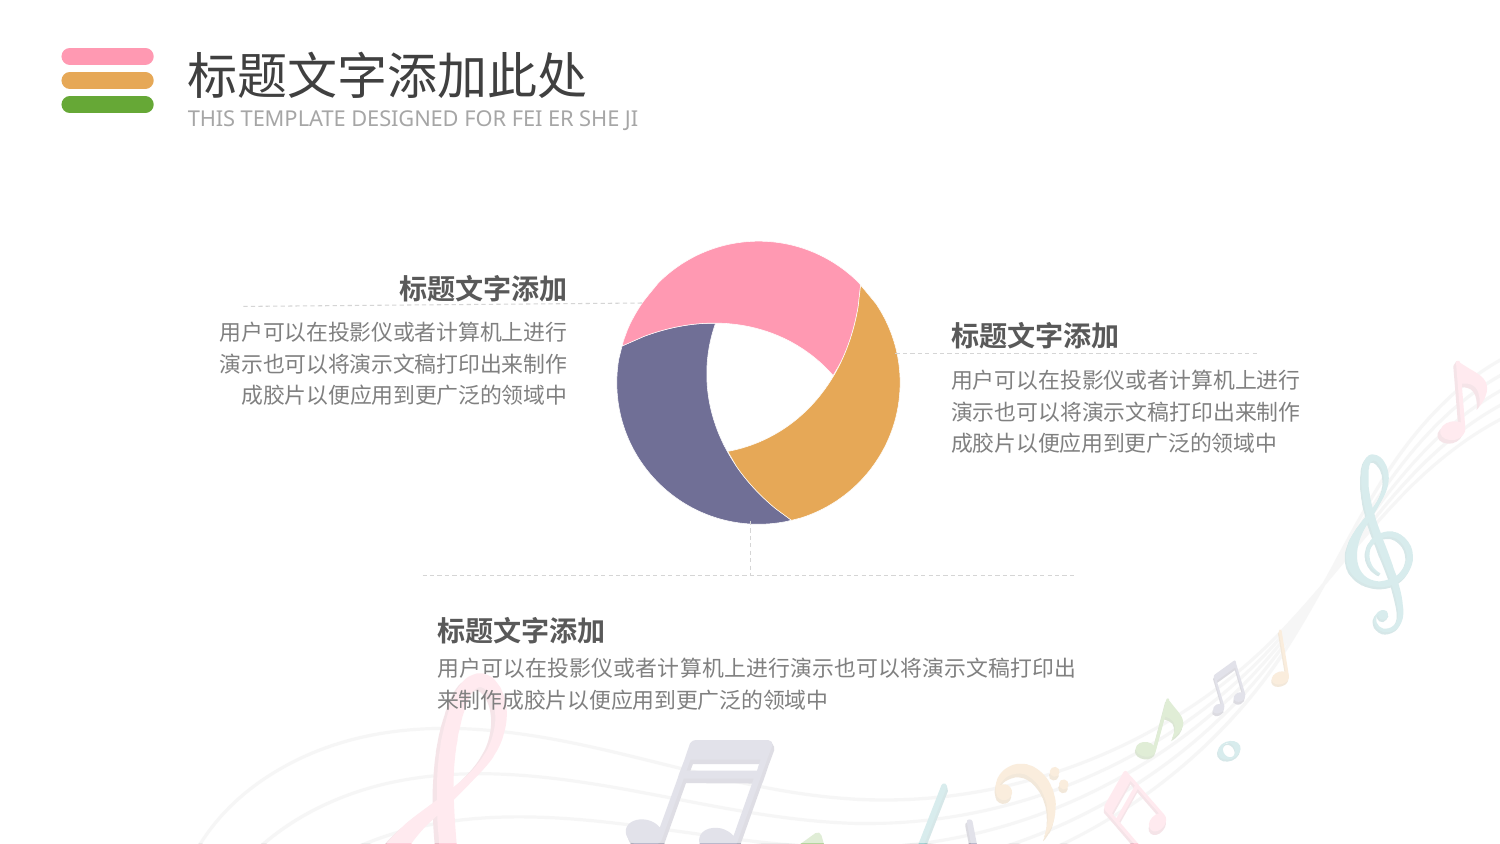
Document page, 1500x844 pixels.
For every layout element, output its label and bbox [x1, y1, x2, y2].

text_box [422, 598, 1092, 721]
text_box [203, 256, 583, 449]
text_box [69, 56, 146, 105]
text_box [173, 37, 750, 139]
text_box [242, 228, 1258, 576]
text_box [936, 304, 1316, 497]
